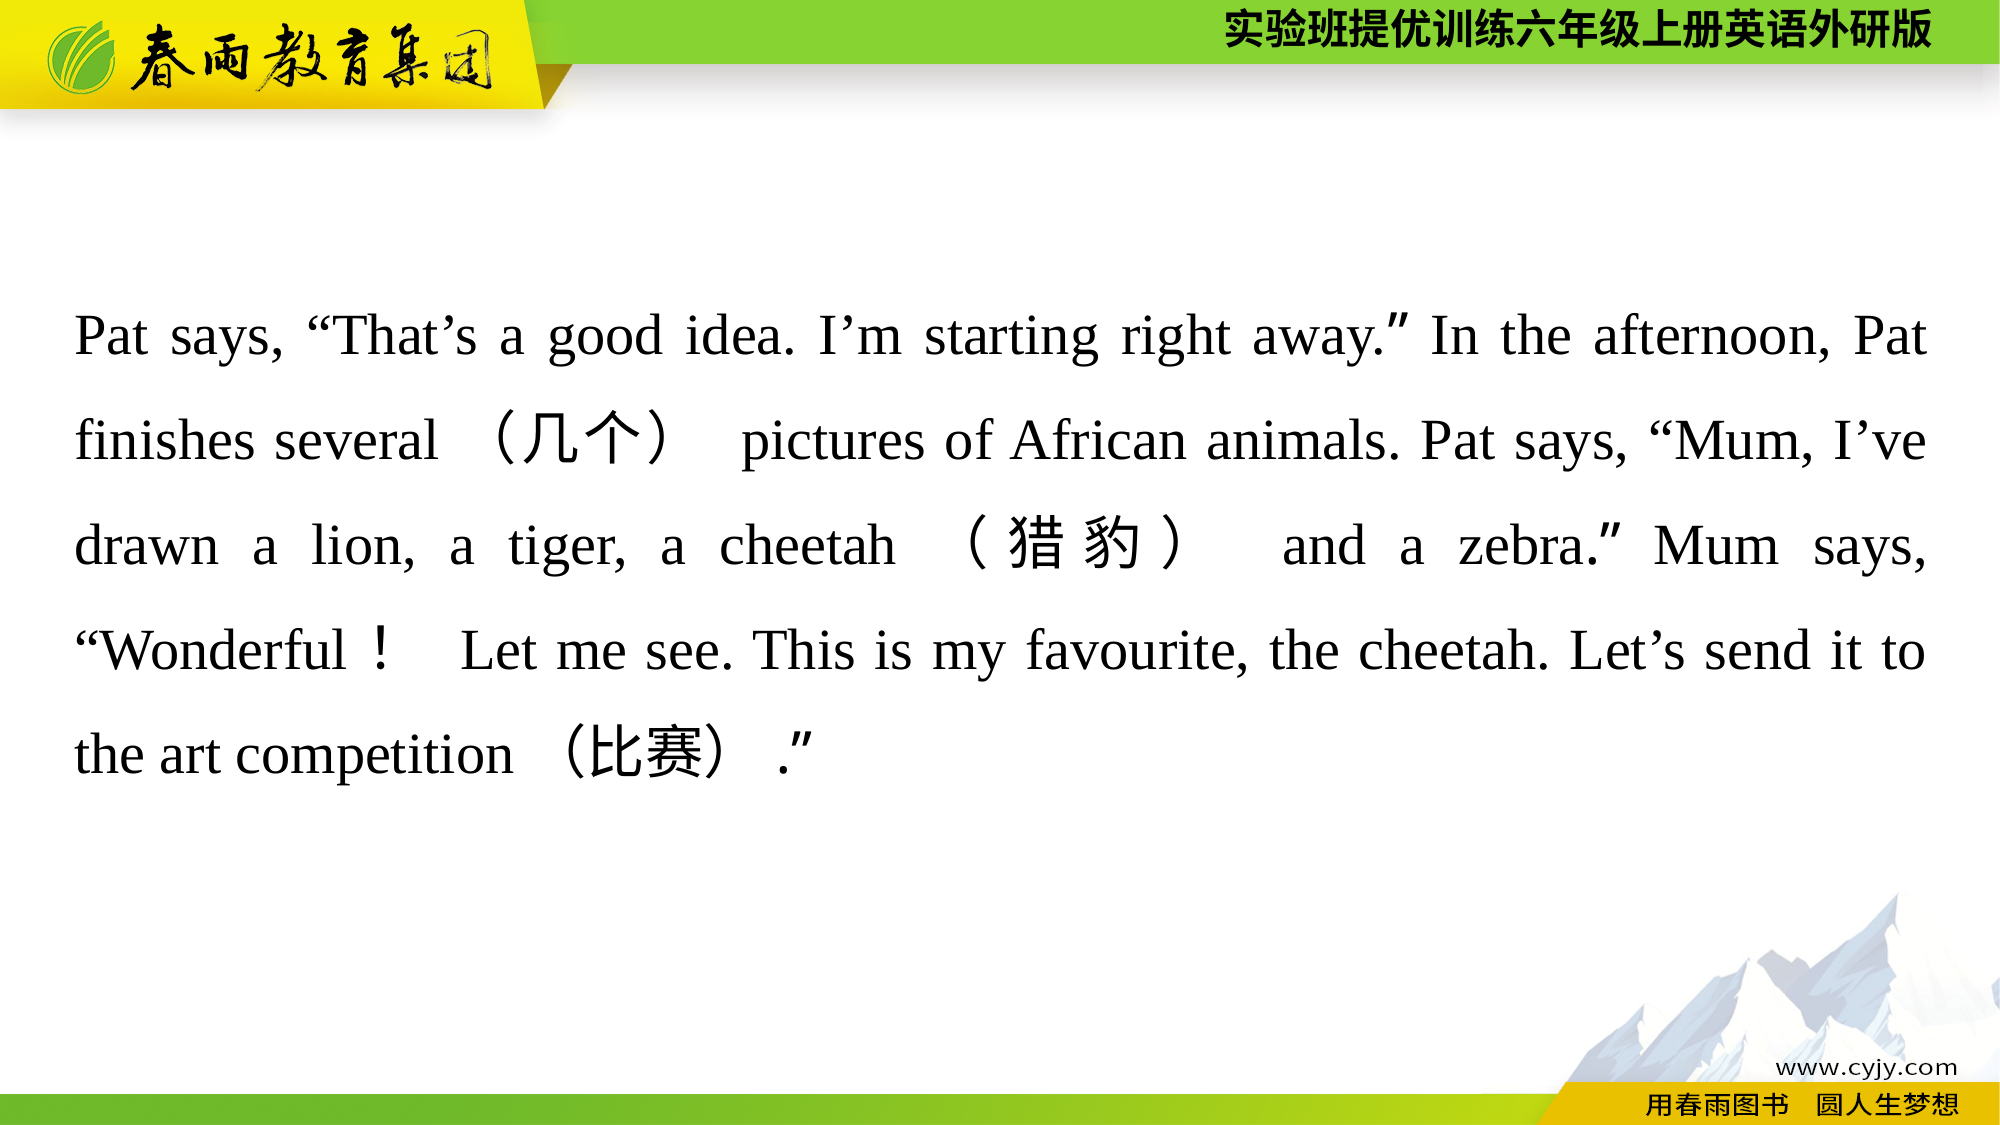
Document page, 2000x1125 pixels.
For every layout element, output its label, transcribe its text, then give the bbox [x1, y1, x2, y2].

list Pat says, “That’s a good idea. I’m starting right away.” In the afternoon, Pat finishes several（几个） pictures of African animals. Pat says, “Mum, I’ve drawn a lion, a tiger, a cheetah（猎豹） and a zebra.” Mum says, “Wonderful！ Let me see. This is my favourite, the cheetah. Let’s send it to the art competition（比赛）.” [59, 253, 1944, 799]
picture [0, 0, 2000, 1125]
